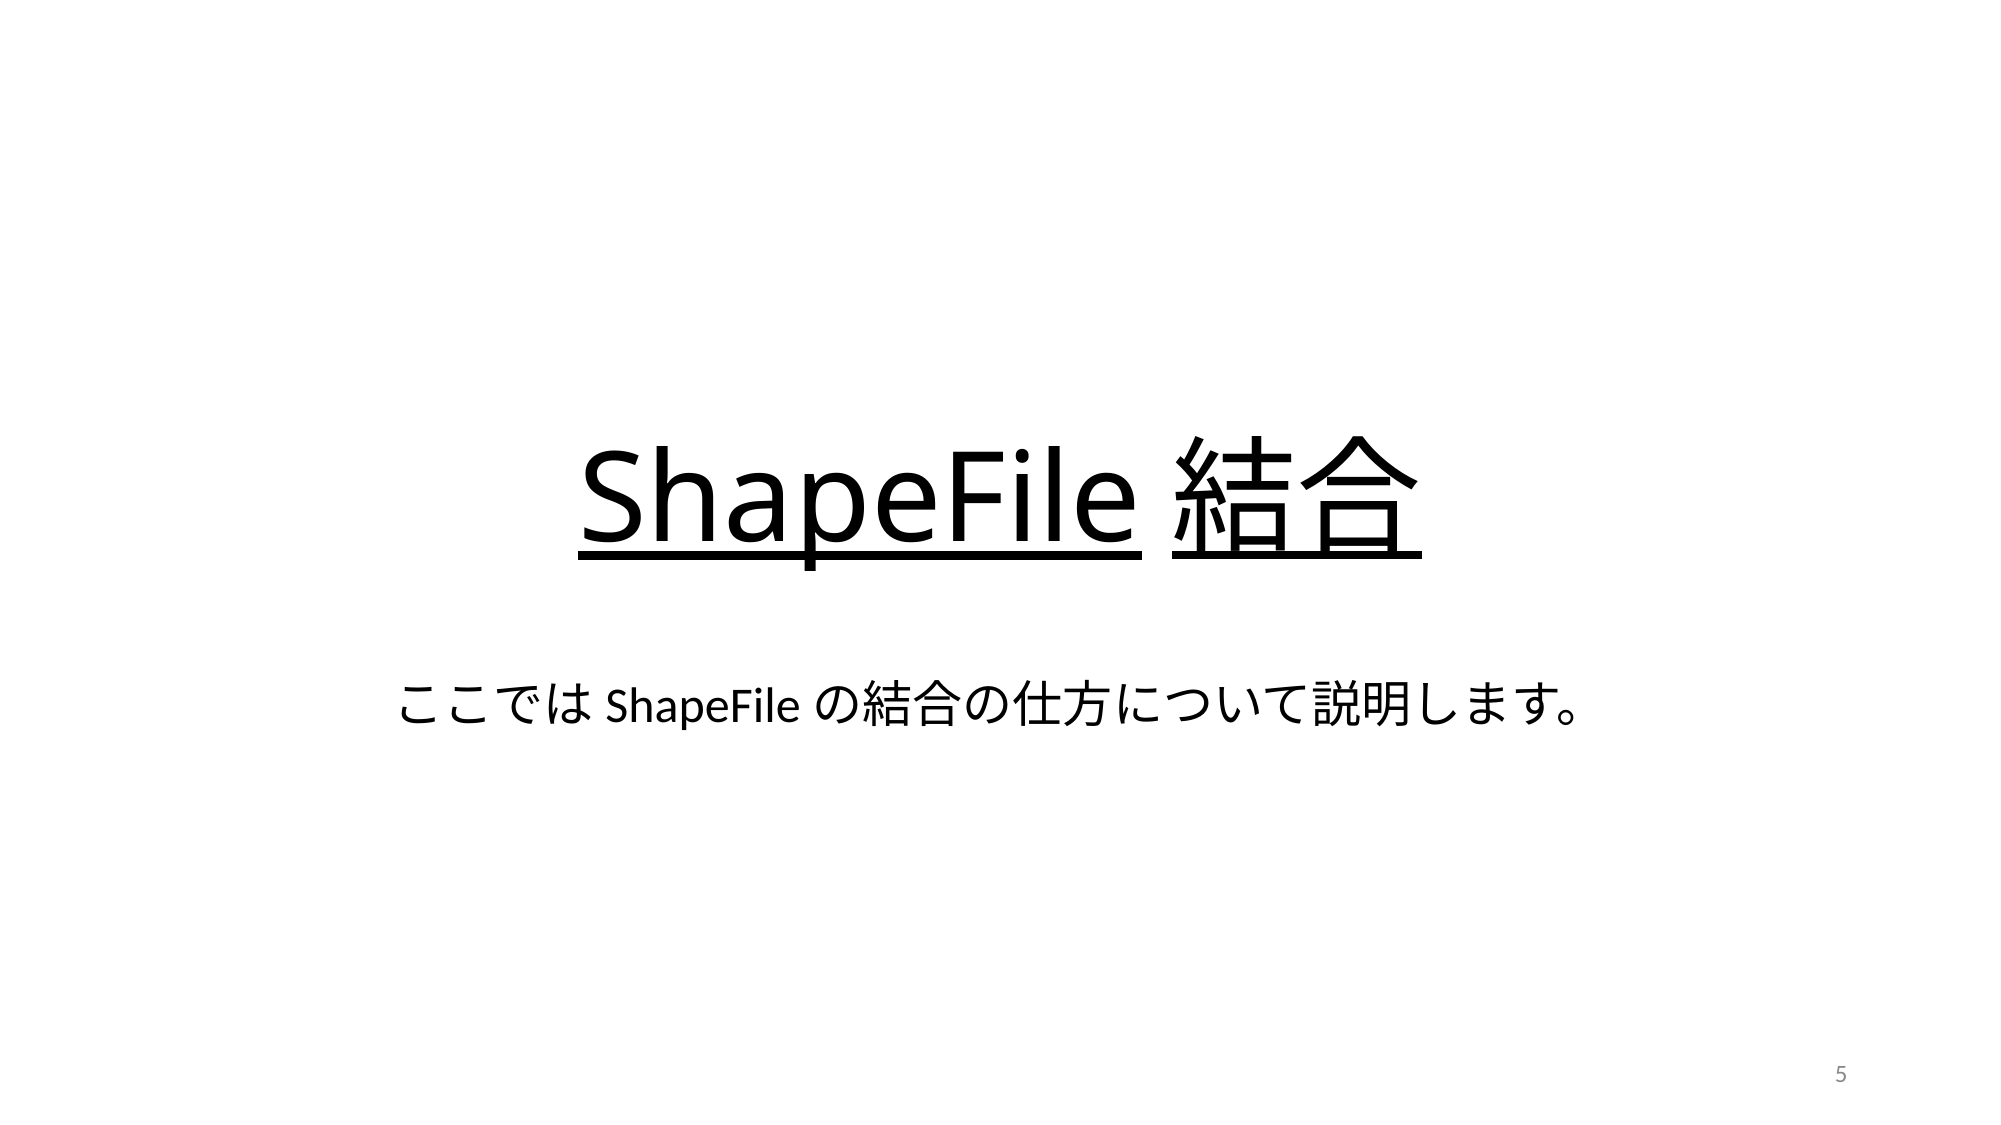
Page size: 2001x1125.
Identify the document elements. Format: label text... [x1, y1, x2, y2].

subtitle ここではShapeFileの結合の仕方について説明します。 [249, 590, 1750, 863]
slide_number 5 [1412, 1042, 1863, 1103]
title ShapeFile結合 [249, 184, 1750, 576]
